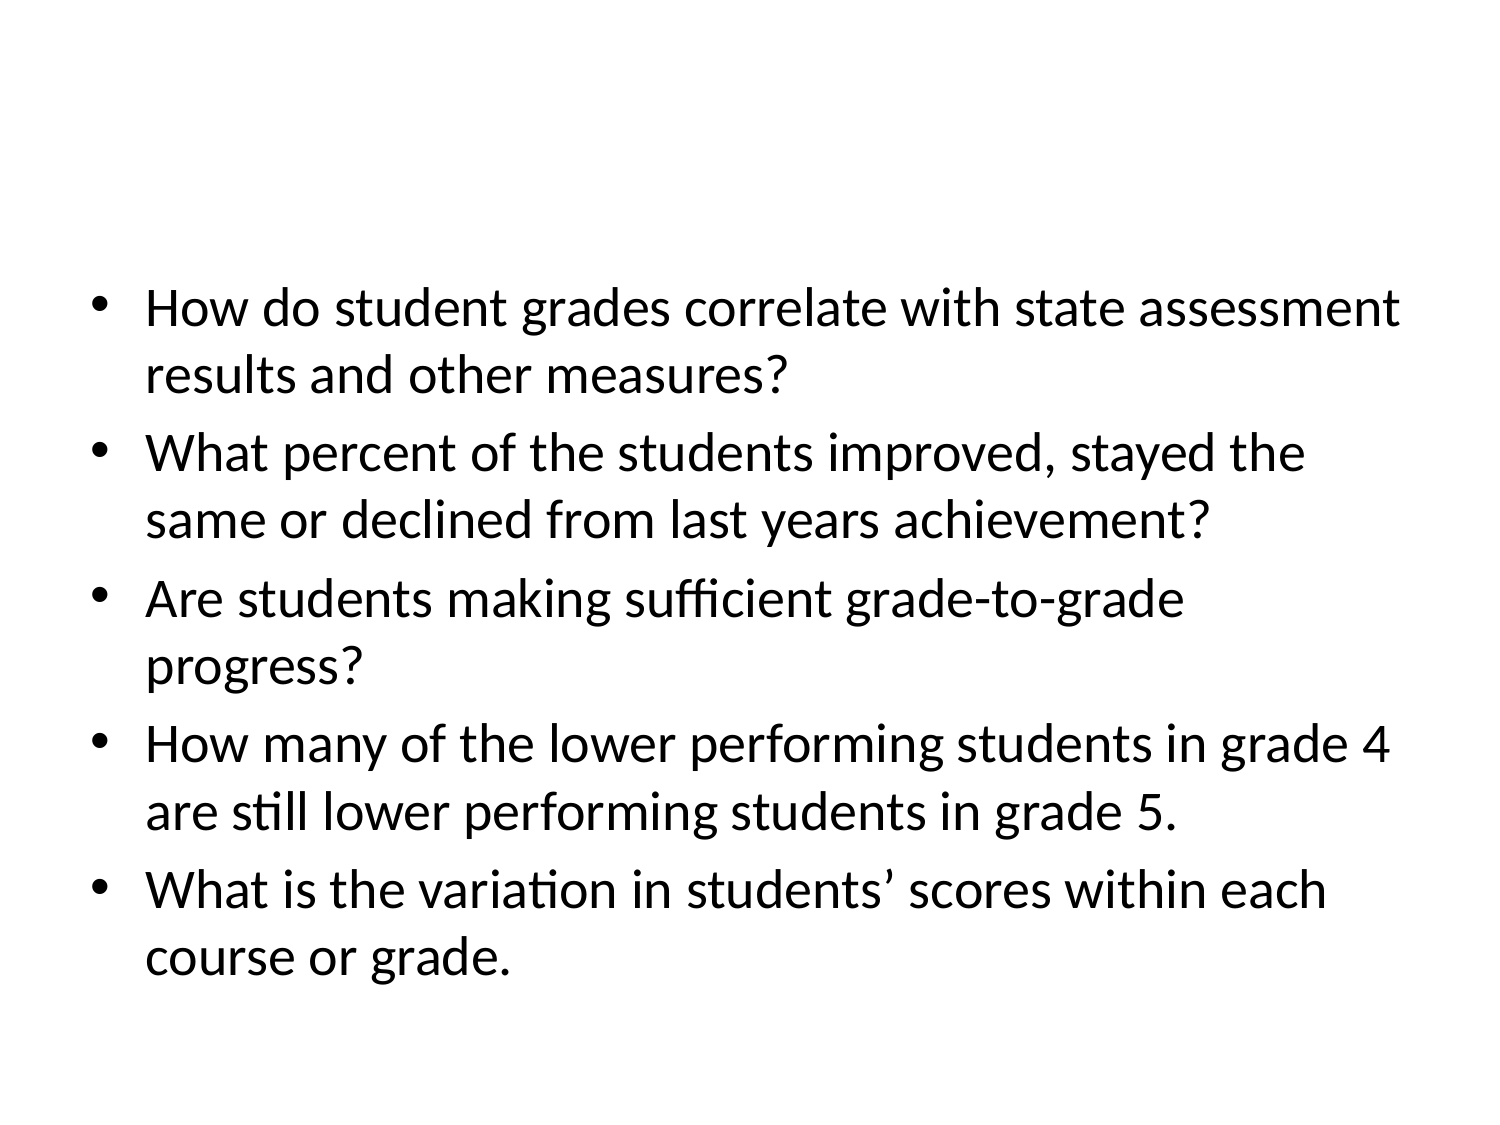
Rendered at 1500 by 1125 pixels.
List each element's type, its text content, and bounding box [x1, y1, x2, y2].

list How do student grades correlate with state assessment results and other measures? What percent of the students improved, stayed the same or declined from last years achievement? Are students making sufficient grade-to-grade progress? How many of the lower performing students in grade 4 are still lower performing students in grade 5. What is the variation in students’ scores within each course or grade. [75, 262, 1425, 1005]
